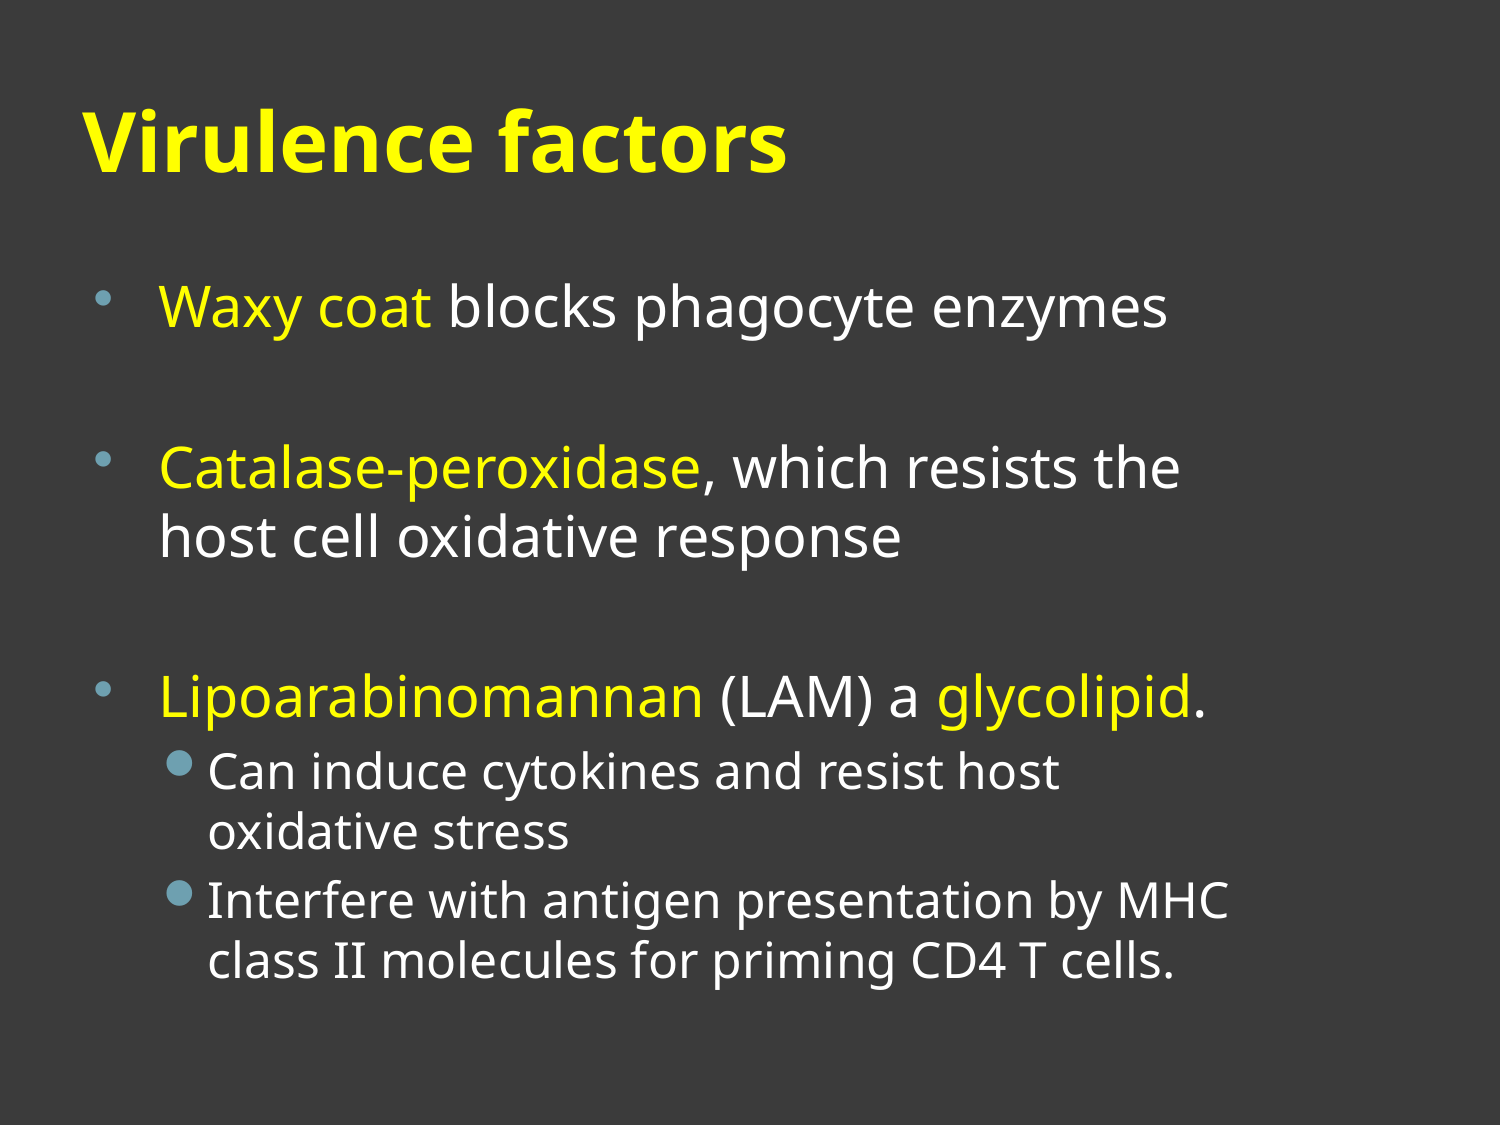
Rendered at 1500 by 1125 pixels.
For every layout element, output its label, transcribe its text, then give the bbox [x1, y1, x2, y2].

title Virulence factors [75, 45, 1300, 233]
list Waxy coat blocks phagocyte enzymes Catalase-peroxidase, which resists the host cell oxidative response Lipoarabinomannan (LAM) a glycolipid. Can induce cytokines and resist host oxidative stress Interfere with antigen presentation by MHC class II molecules for priming CD4 T cells. [75, 262, 1300, 1005]
